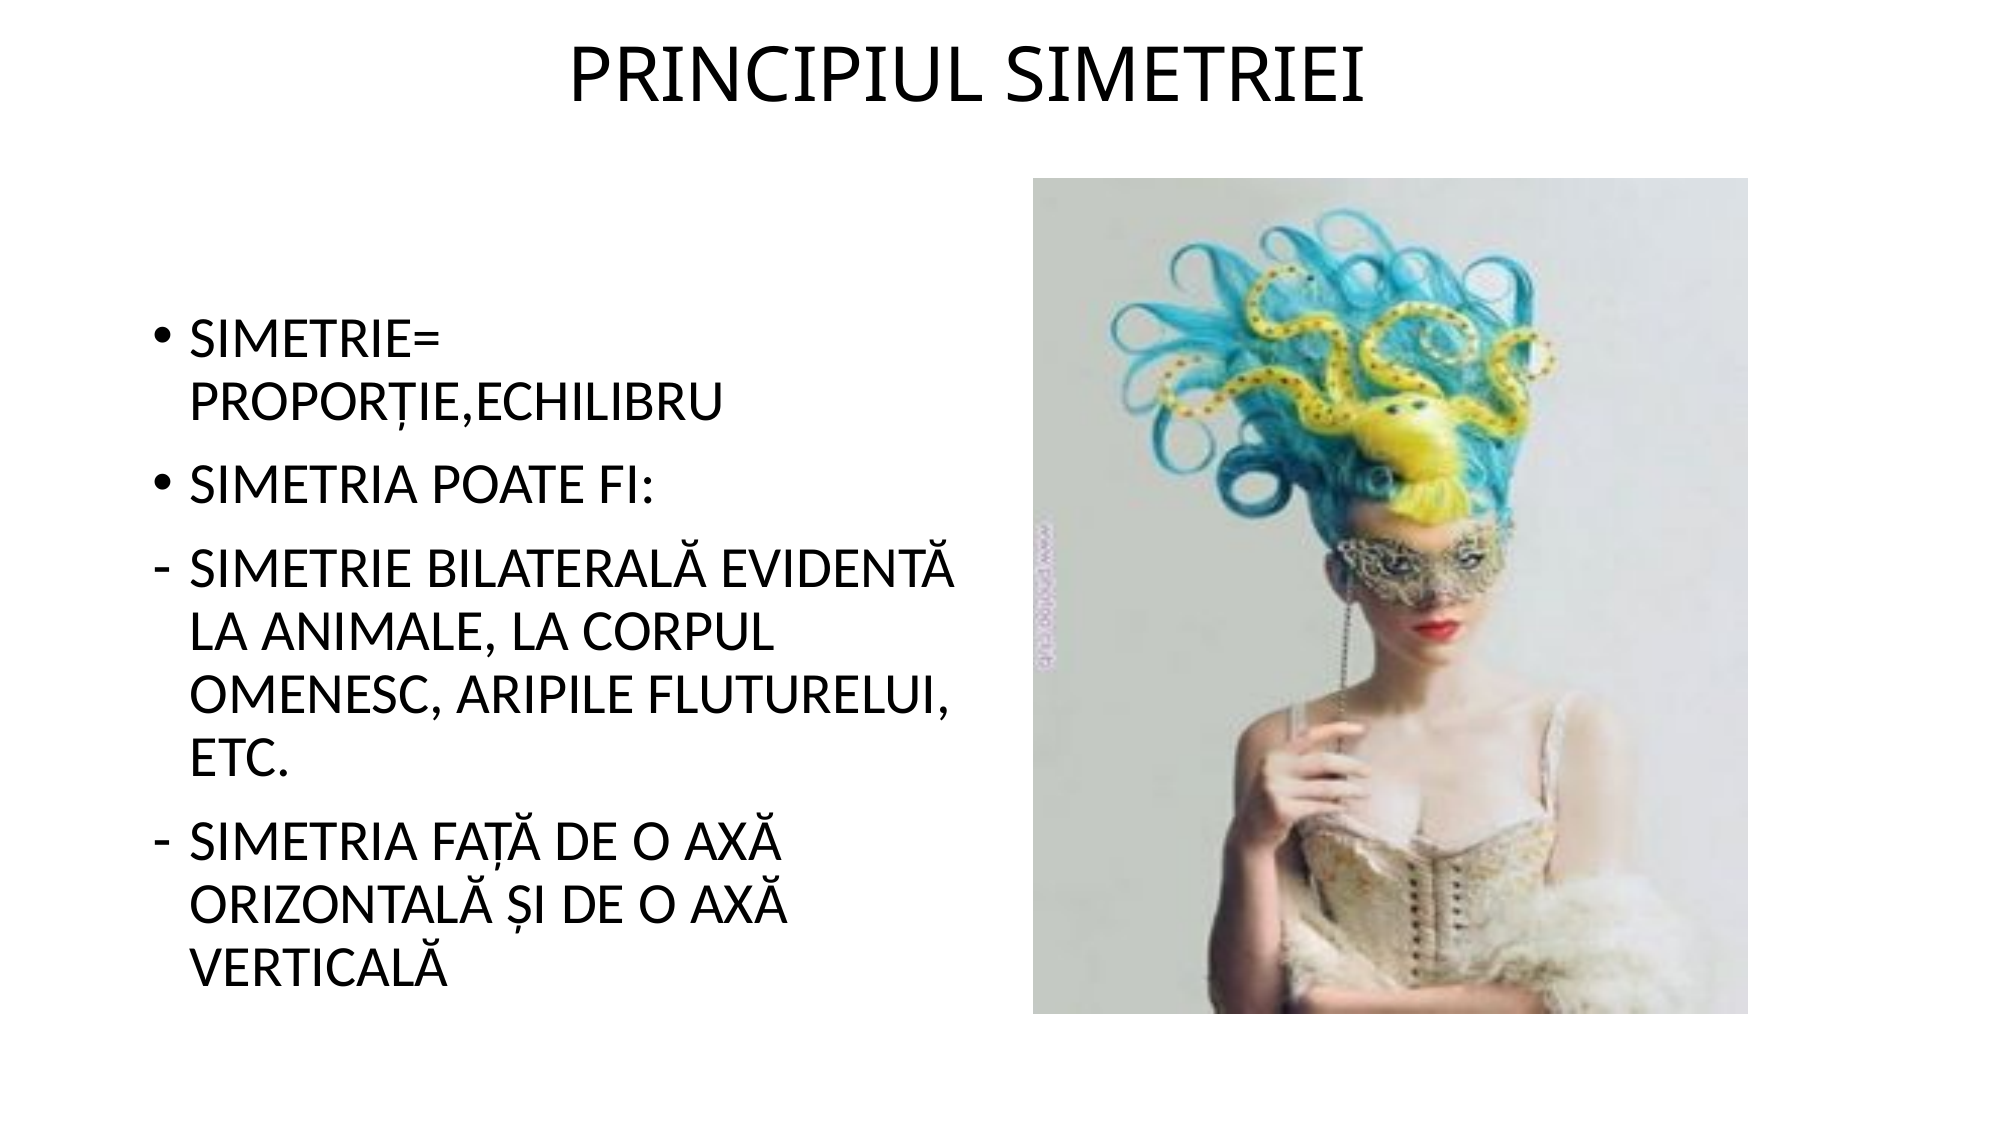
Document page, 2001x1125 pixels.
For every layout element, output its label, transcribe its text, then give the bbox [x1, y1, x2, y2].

list SIMETRIE= PROPORȚIE,ECHILIBRU SIMETRIA POATE FI: SIMETRIE BILATERALĂ EVIDENTĂ LA ANIMALE, LA CORPUL OMENESC, ARIPILE FLUTURELUI, ETC. SIMETRIA FAȚĂ DE O AXĂ ORIZONTALĂ ȘI DE O AXĂ VERTICALĂ [137, 299, 988, 1014]
title PRINCIPIUL SIMETRIEI [137, 28, 1863, 126]
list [1033, 178, 1748, 1014]
